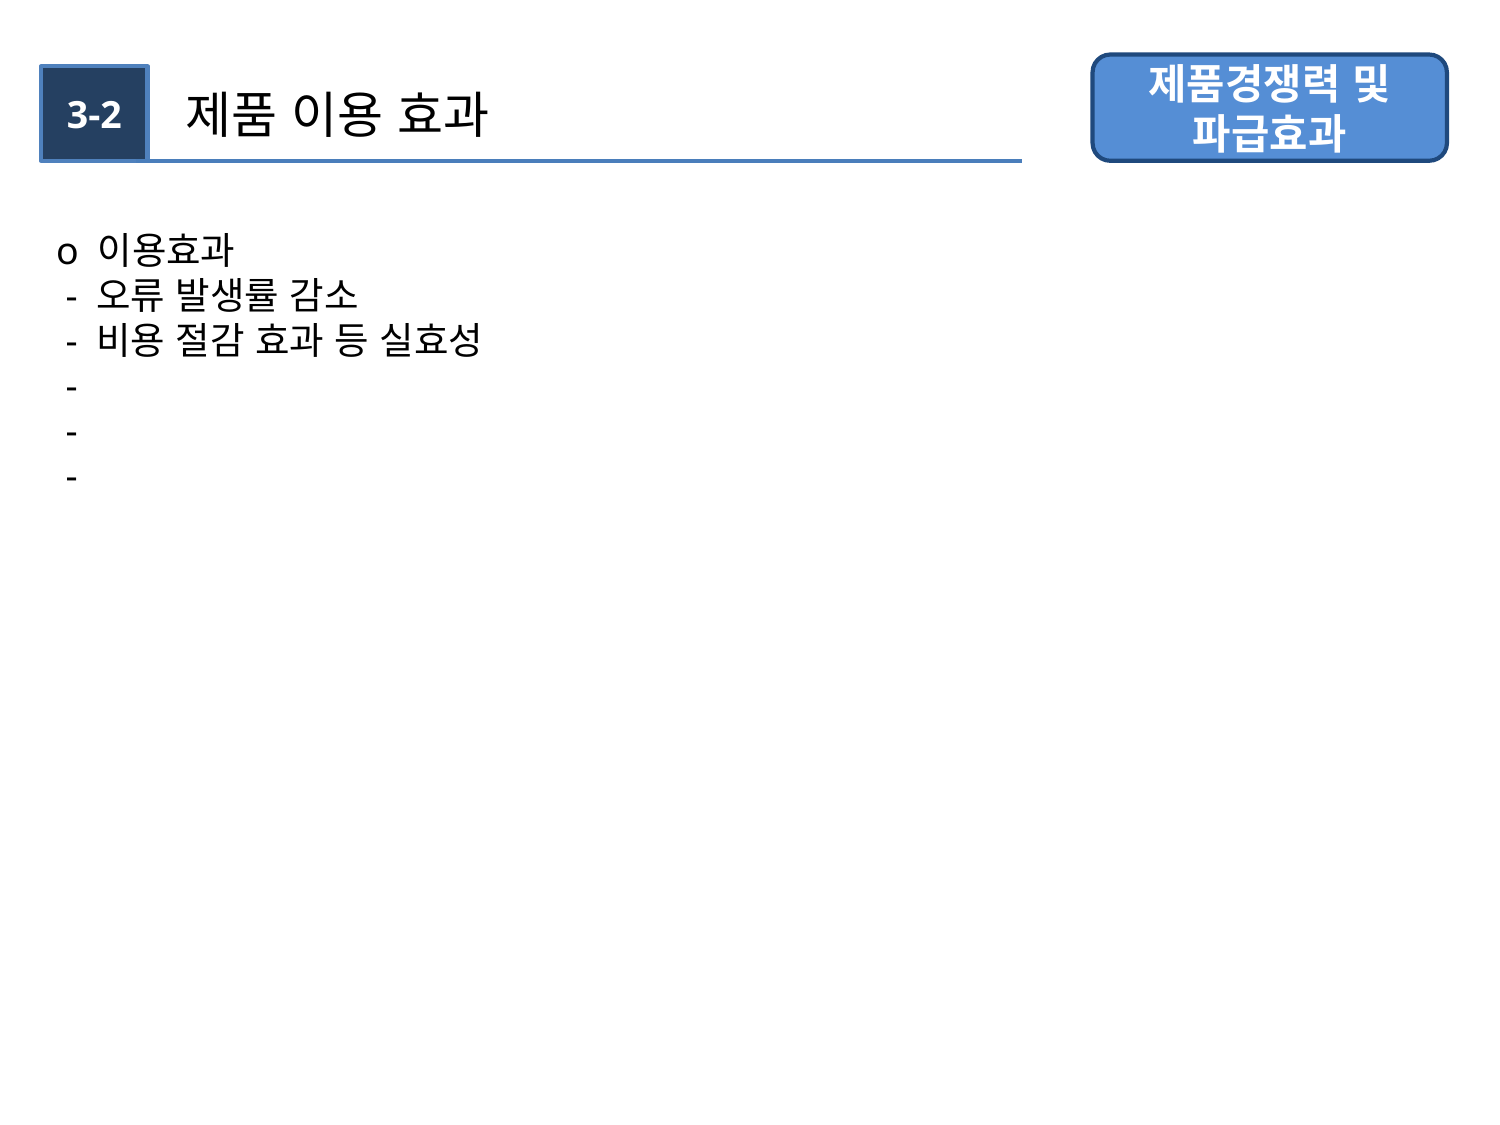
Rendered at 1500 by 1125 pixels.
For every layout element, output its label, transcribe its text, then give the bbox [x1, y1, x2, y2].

text_box 제품경쟁력 및 파급효과 [1090, 52, 1450, 163]
text_box o 이용효과 - 오류 발생률 감소 - 비용 절감 효과 등 실효성 - - - [41, 219, 1353, 505]
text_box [40, 66, 1046, 162]
